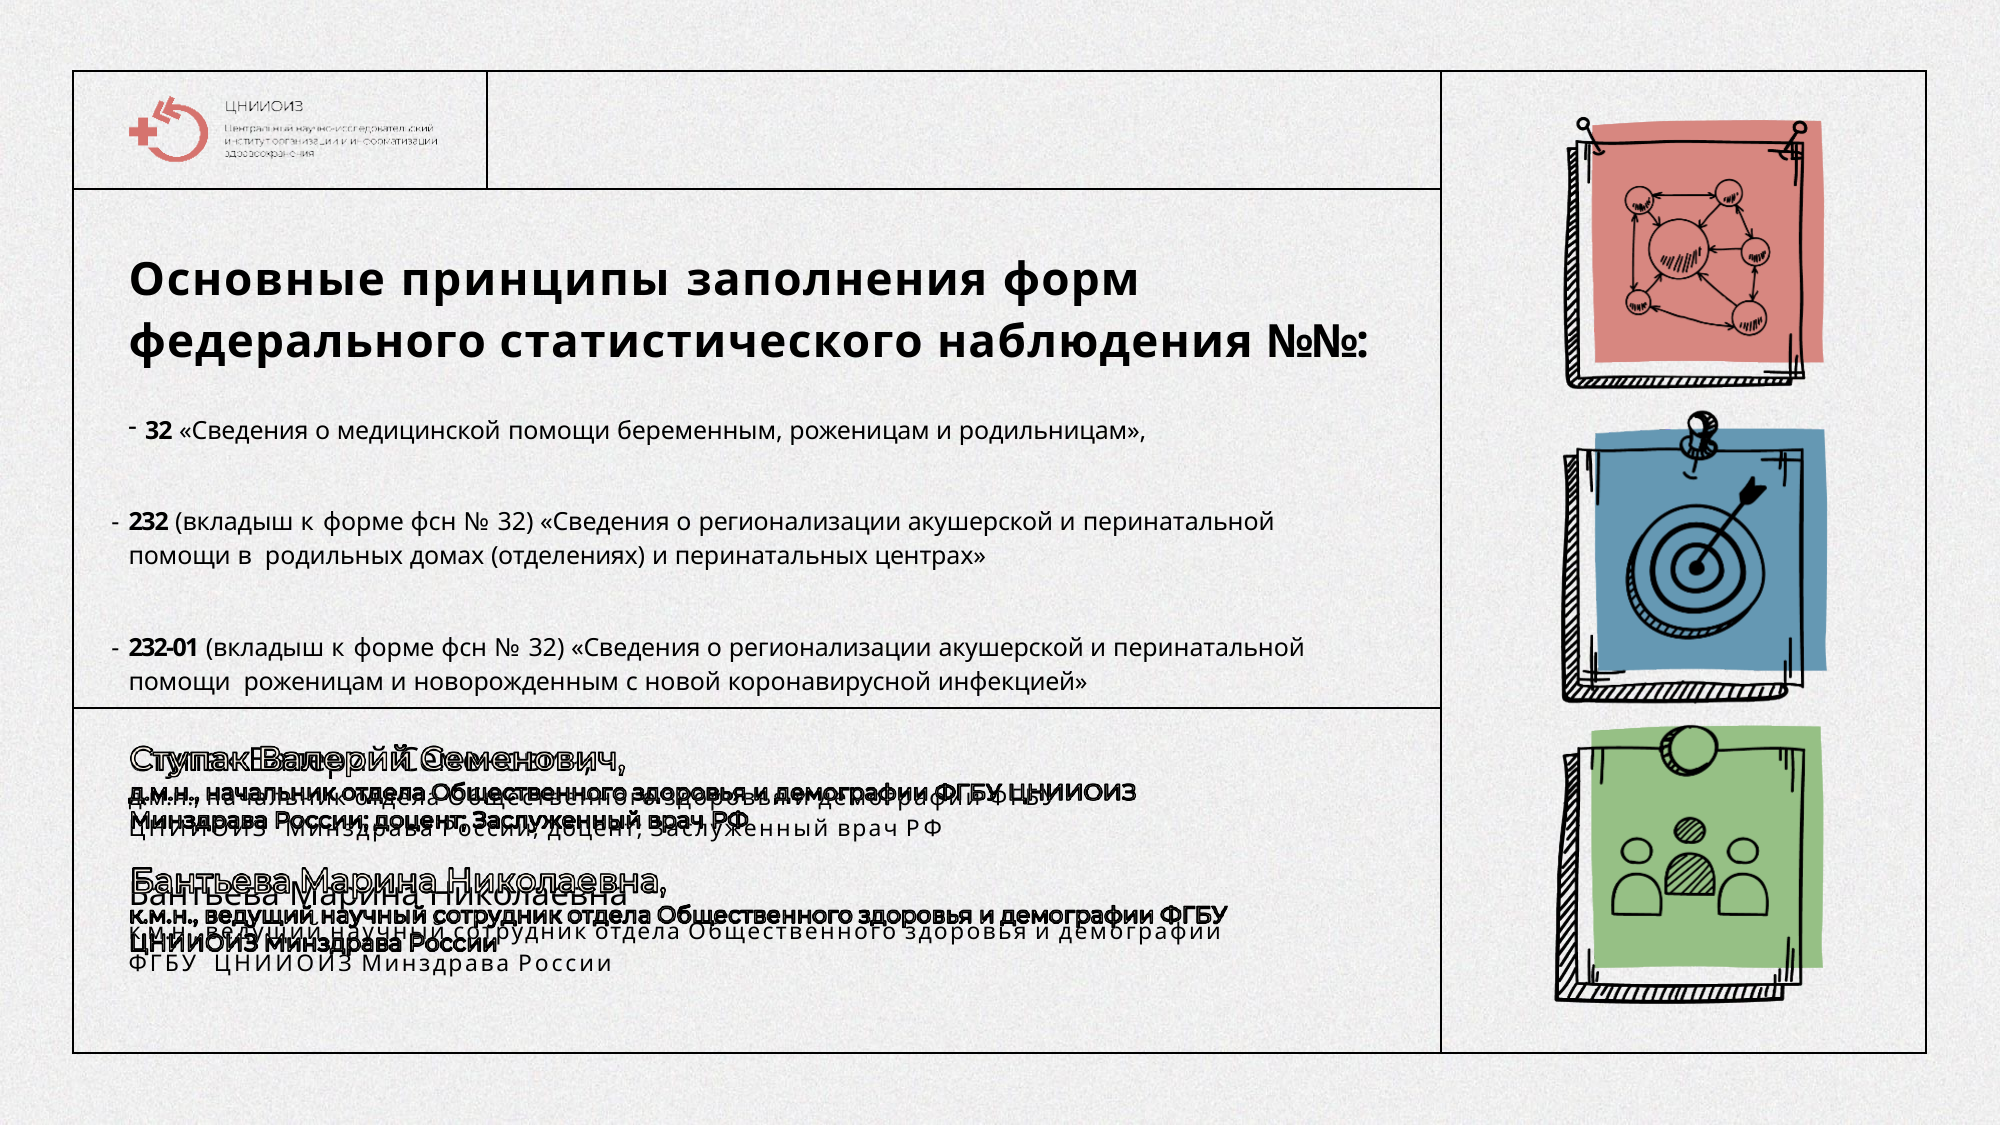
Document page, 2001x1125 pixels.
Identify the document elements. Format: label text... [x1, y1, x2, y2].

picture [0, 0, 2000, 1125]
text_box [130, 867, 1228, 956]
table_cell Основные принципы заполнения форм федерального статистического наблюдения №№: 32 «Сведения о медицинской помощи беременным, роженицам и родильницам», 232 (вкладыш к форме фсн № 32) «Сведения о регионализации акушерской и перинатальной помощи в родильных домах (отделениях) и перинатальных центрах» 232-01 (вкладыш к форме фсн № 32) «Сведения о регионализации акушерской и перинатальной помощи роженицам и новорожденным с новой коронавирусной инфекцией» [74, 190, 1440, 707]
table_header [74, 72, 486, 188]
table_header [1442, 72, 1925, 1052]
table_cell Ступак Валерий Семенович, д.м.н., начальник отдела Общественного здоровья и демографии ФГБУ ЦНИИОИЗ Минздрава России; доцент; Заслуженный врач РФ Бантьева Марина Николаевна к.м.н., ведущий научный сотрудник отдела Общественного здоровья и демографии ФГБУ ЦНИИОИЗ Минздрава России [74, 709, 1440, 1052]
table_header [488, 72, 1440, 188]
